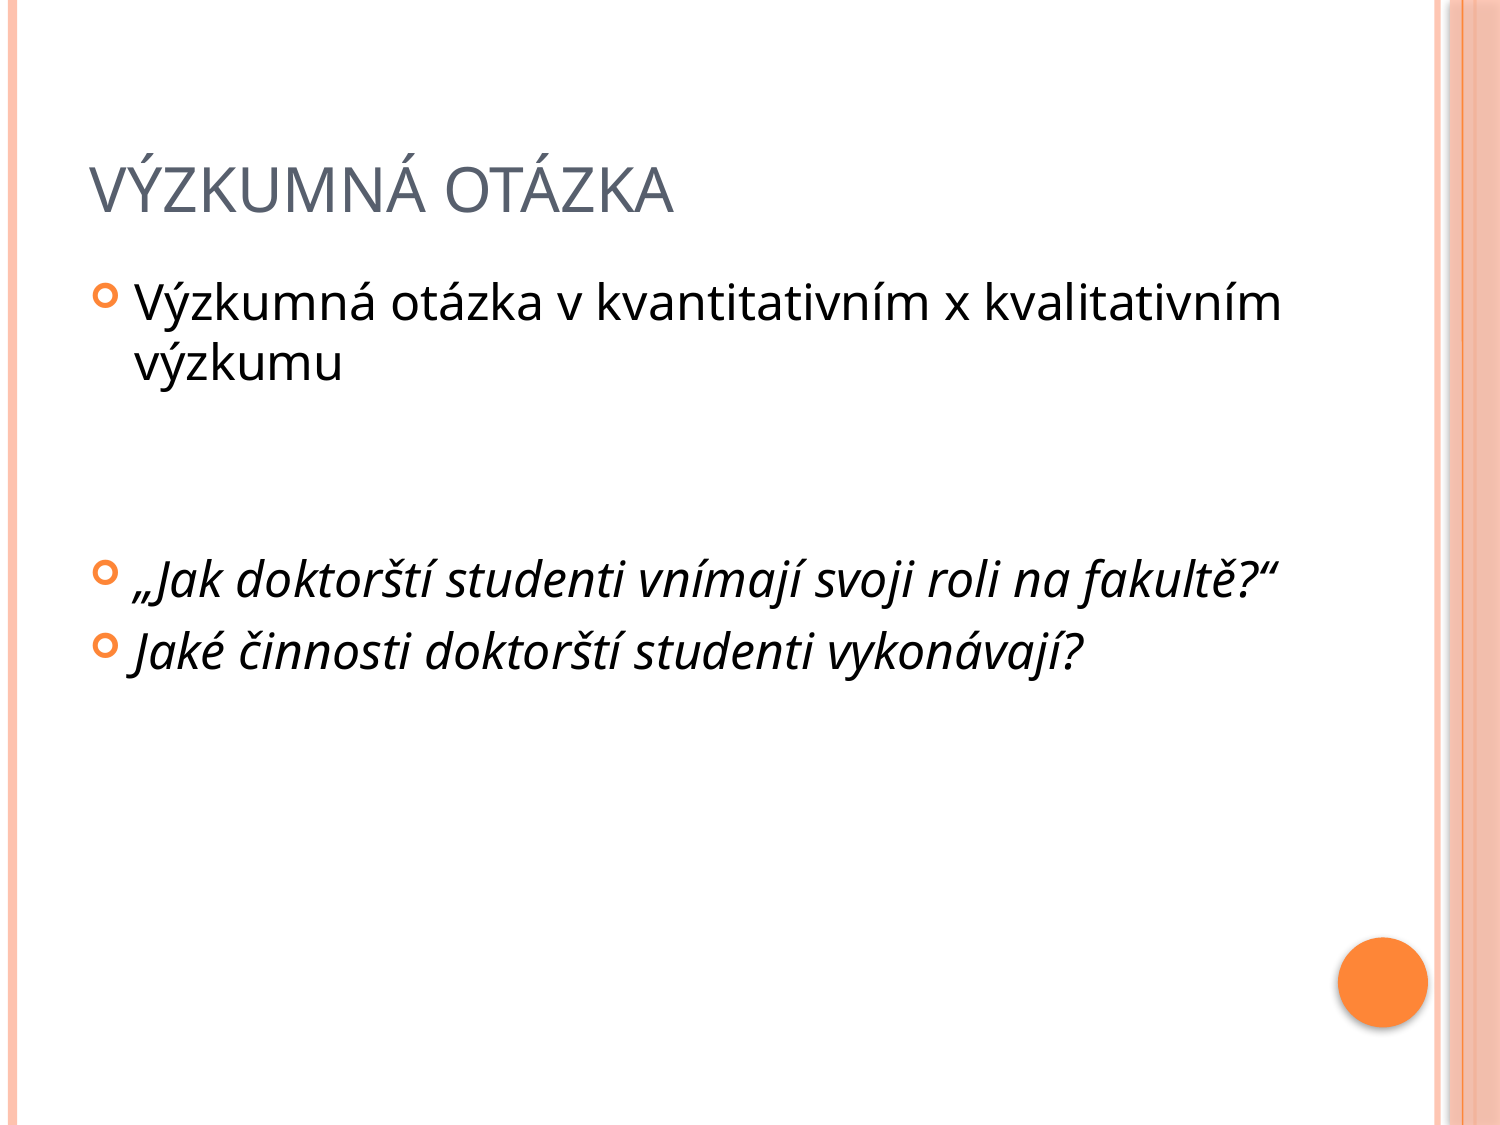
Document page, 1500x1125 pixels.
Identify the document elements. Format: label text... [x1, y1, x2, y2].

title výzkumná otázka [75, 45, 1300, 233]
list Výzkumná otázka v kvantitativním x kvalitativním výzkumu „Jak doktorští studenti vnímají svoji roli na fakultě?“ Jaké činnosti doktorští studenti vykonávají? [75, 262, 1300, 1062]
